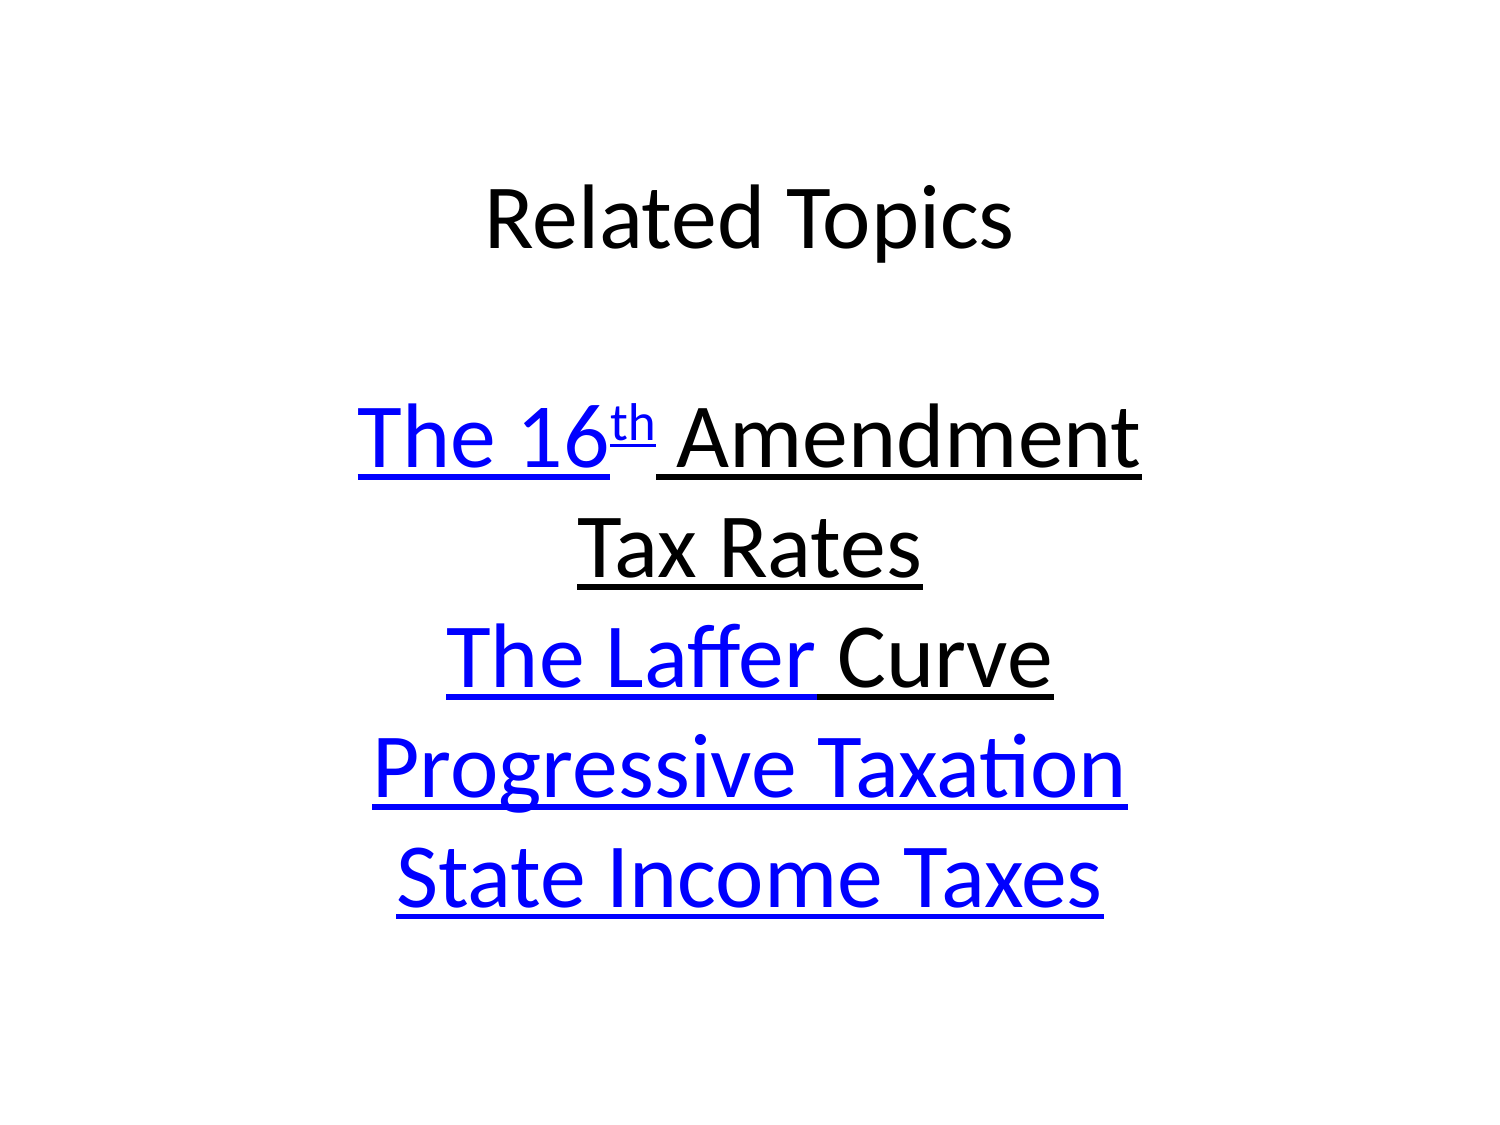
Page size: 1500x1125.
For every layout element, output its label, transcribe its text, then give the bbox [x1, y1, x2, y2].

title Related Topics The 16th Amendment Tax Rates The Laffer Curve Progressive Taxation State Income Taxes [74, 44, 1426, 1038]
